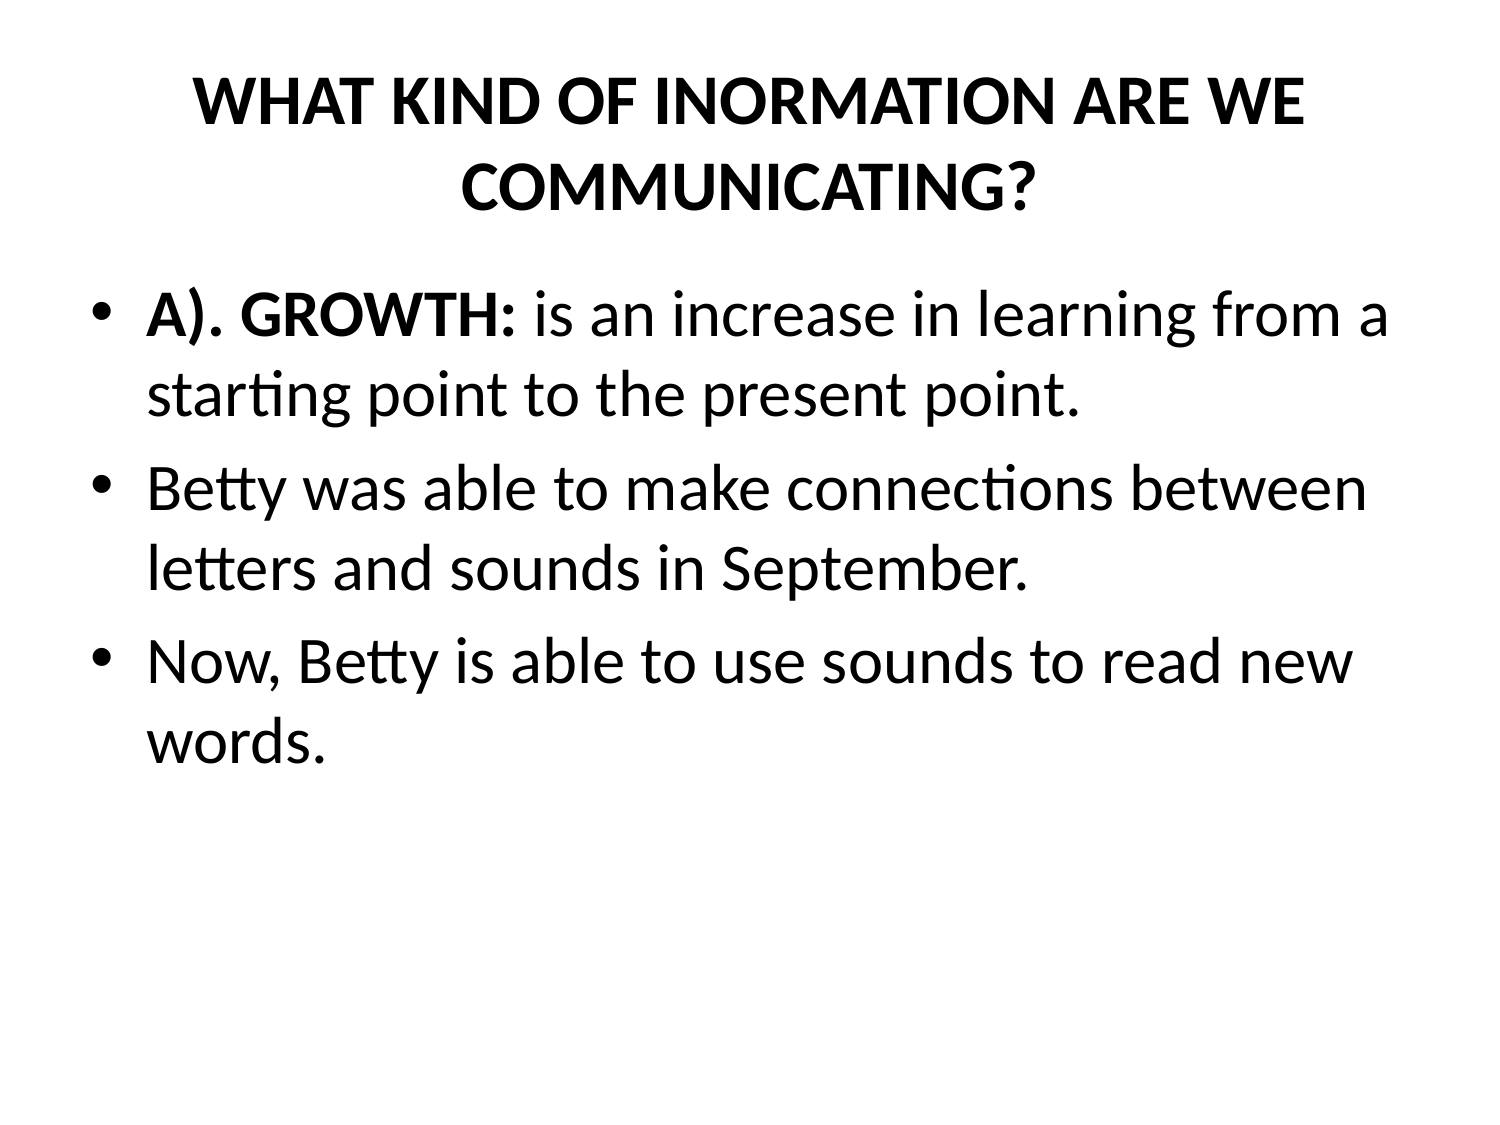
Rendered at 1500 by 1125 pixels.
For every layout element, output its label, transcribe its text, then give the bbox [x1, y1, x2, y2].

list A). GROWTH: is an increase in learning from a starting point to the present point. Betty was able to make connections between letters and sounds in September. Now, Betty is able to use sounds to read new words. [75, 262, 1425, 1005]
title WHAT KIND OF INORMATION ARE WE COMMUNICATING? [75, 45, 1425, 233]
